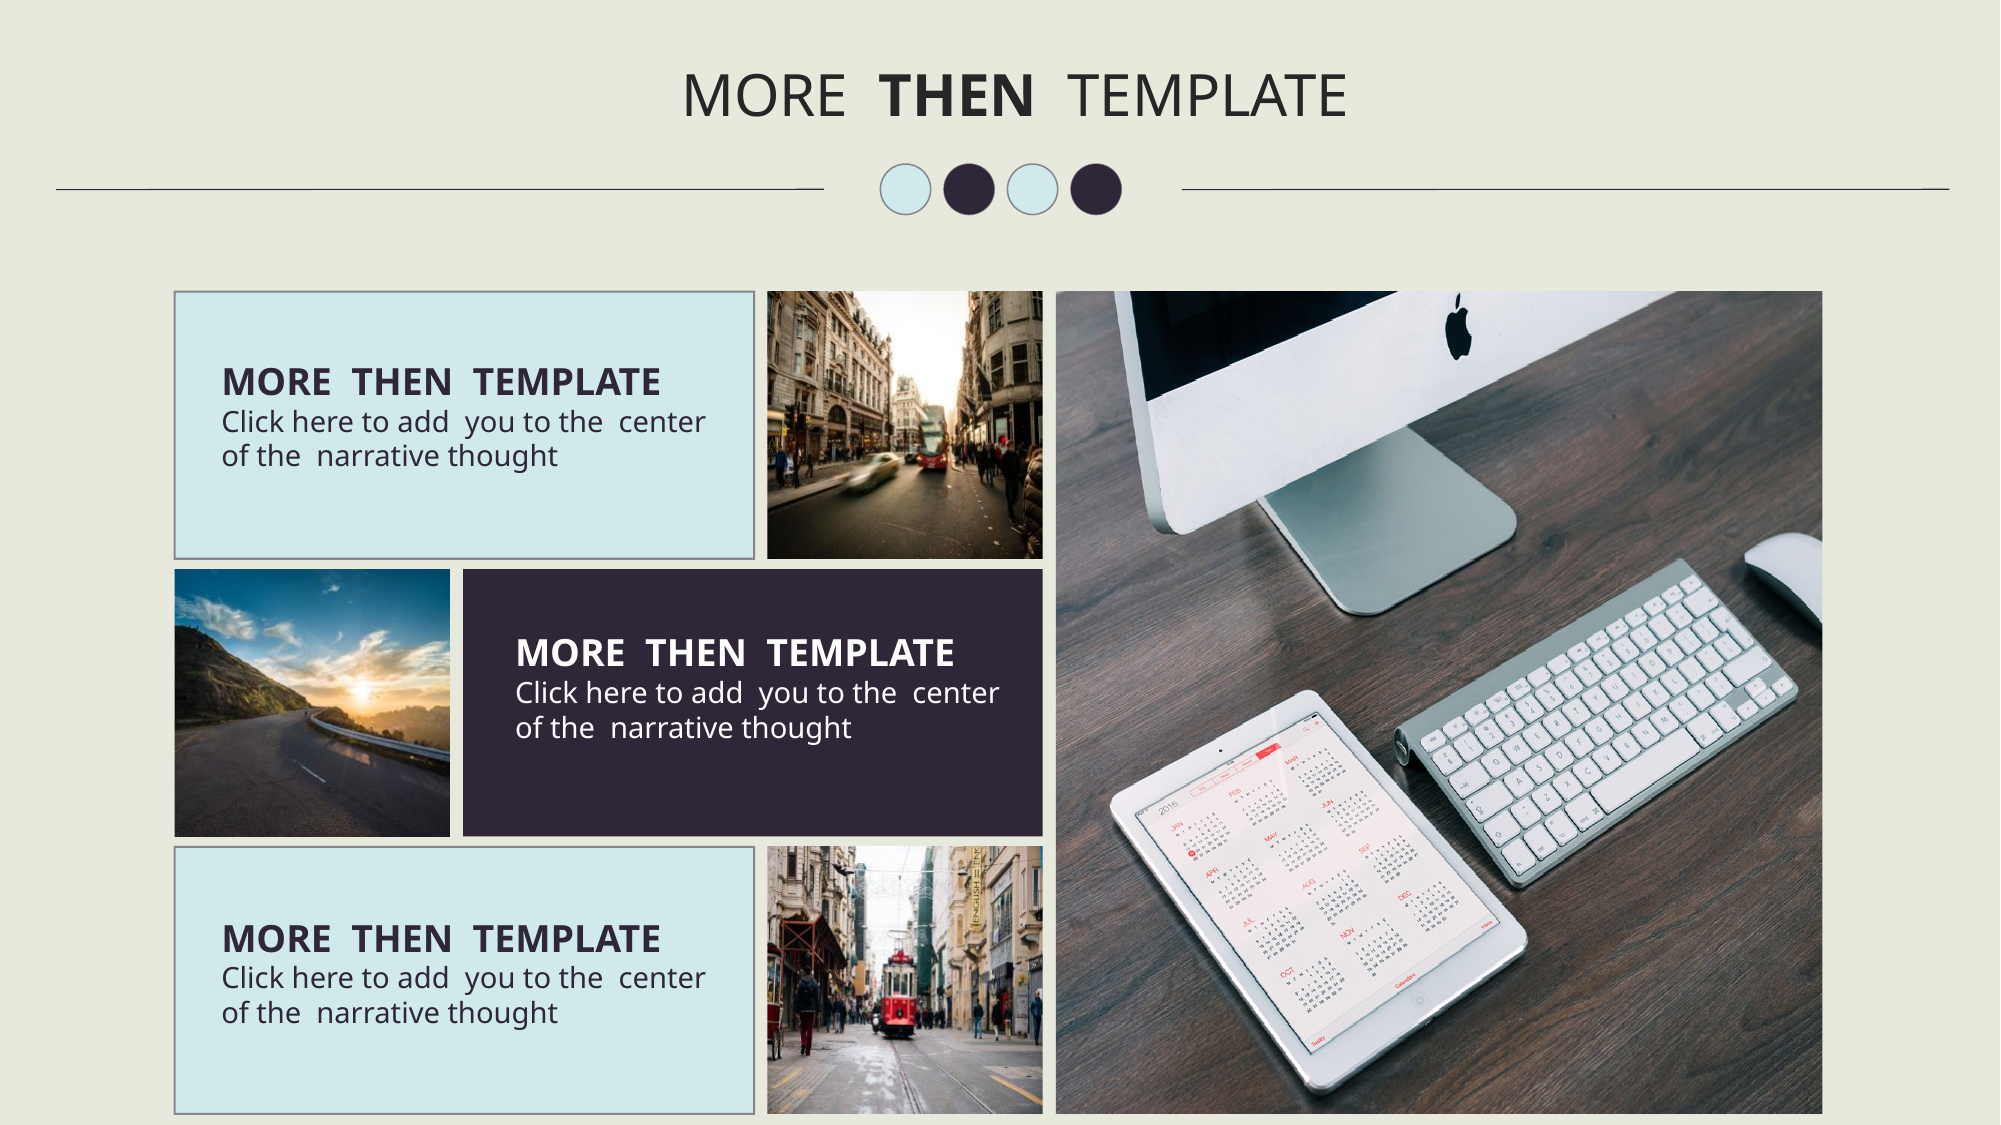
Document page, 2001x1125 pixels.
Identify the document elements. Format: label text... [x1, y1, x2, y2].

text_box MORE THEN TEMPLATE Click here to add you to the center of the narrative thought [500, 622, 1015, 752]
text_box [767, 291, 1043, 559]
text_box MORE THEN TEMPLATE Click here to add you to the center of the narrative thought [206, 350, 722, 481]
text_box MORE THEN TEMPLATE [636, 42, 1365, 138]
text_box MORE THEN TEMPLATE Click here to add you to the center of the narrative thought [206, 907, 722, 1037]
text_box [880, 163, 1122, 215]
text_box [174, 291, 755, 559]
text_box [174, 846, 755, 1114]
text_box [1055, 291, 1823, 1114]
text_box [174, 569, 450, 837]
text_box [463, 569, 1043, 837]
text_box [767, 846, 1043, 1114]
